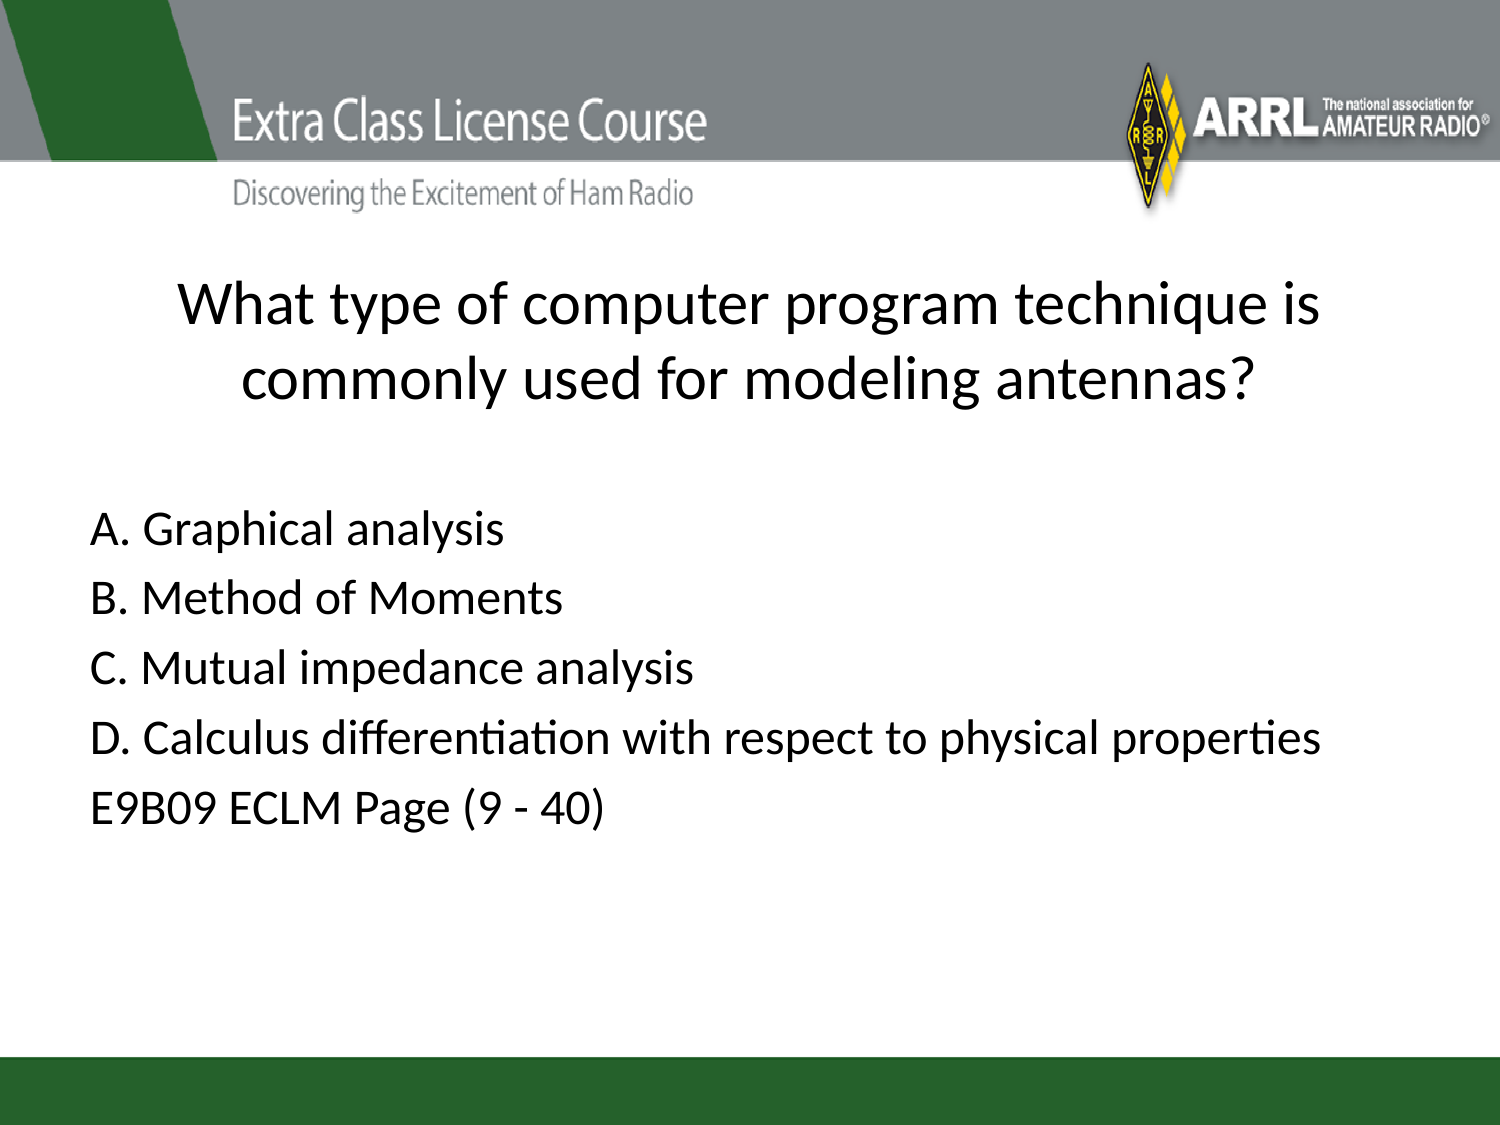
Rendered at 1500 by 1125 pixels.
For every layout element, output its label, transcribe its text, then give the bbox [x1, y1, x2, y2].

list A. Graphical analysis B. Method of Moments C. Mutual impedance analysis D. Calculus differentiation with respect to physical properties E9B09 ECLM Page (9 - 40) [75, 487, 1425, 1005]
picture [0, 0, 1500, 1125]
title What type of computer program technique is commonly used for modeling antennas? [75, 254, 1425, 435]
